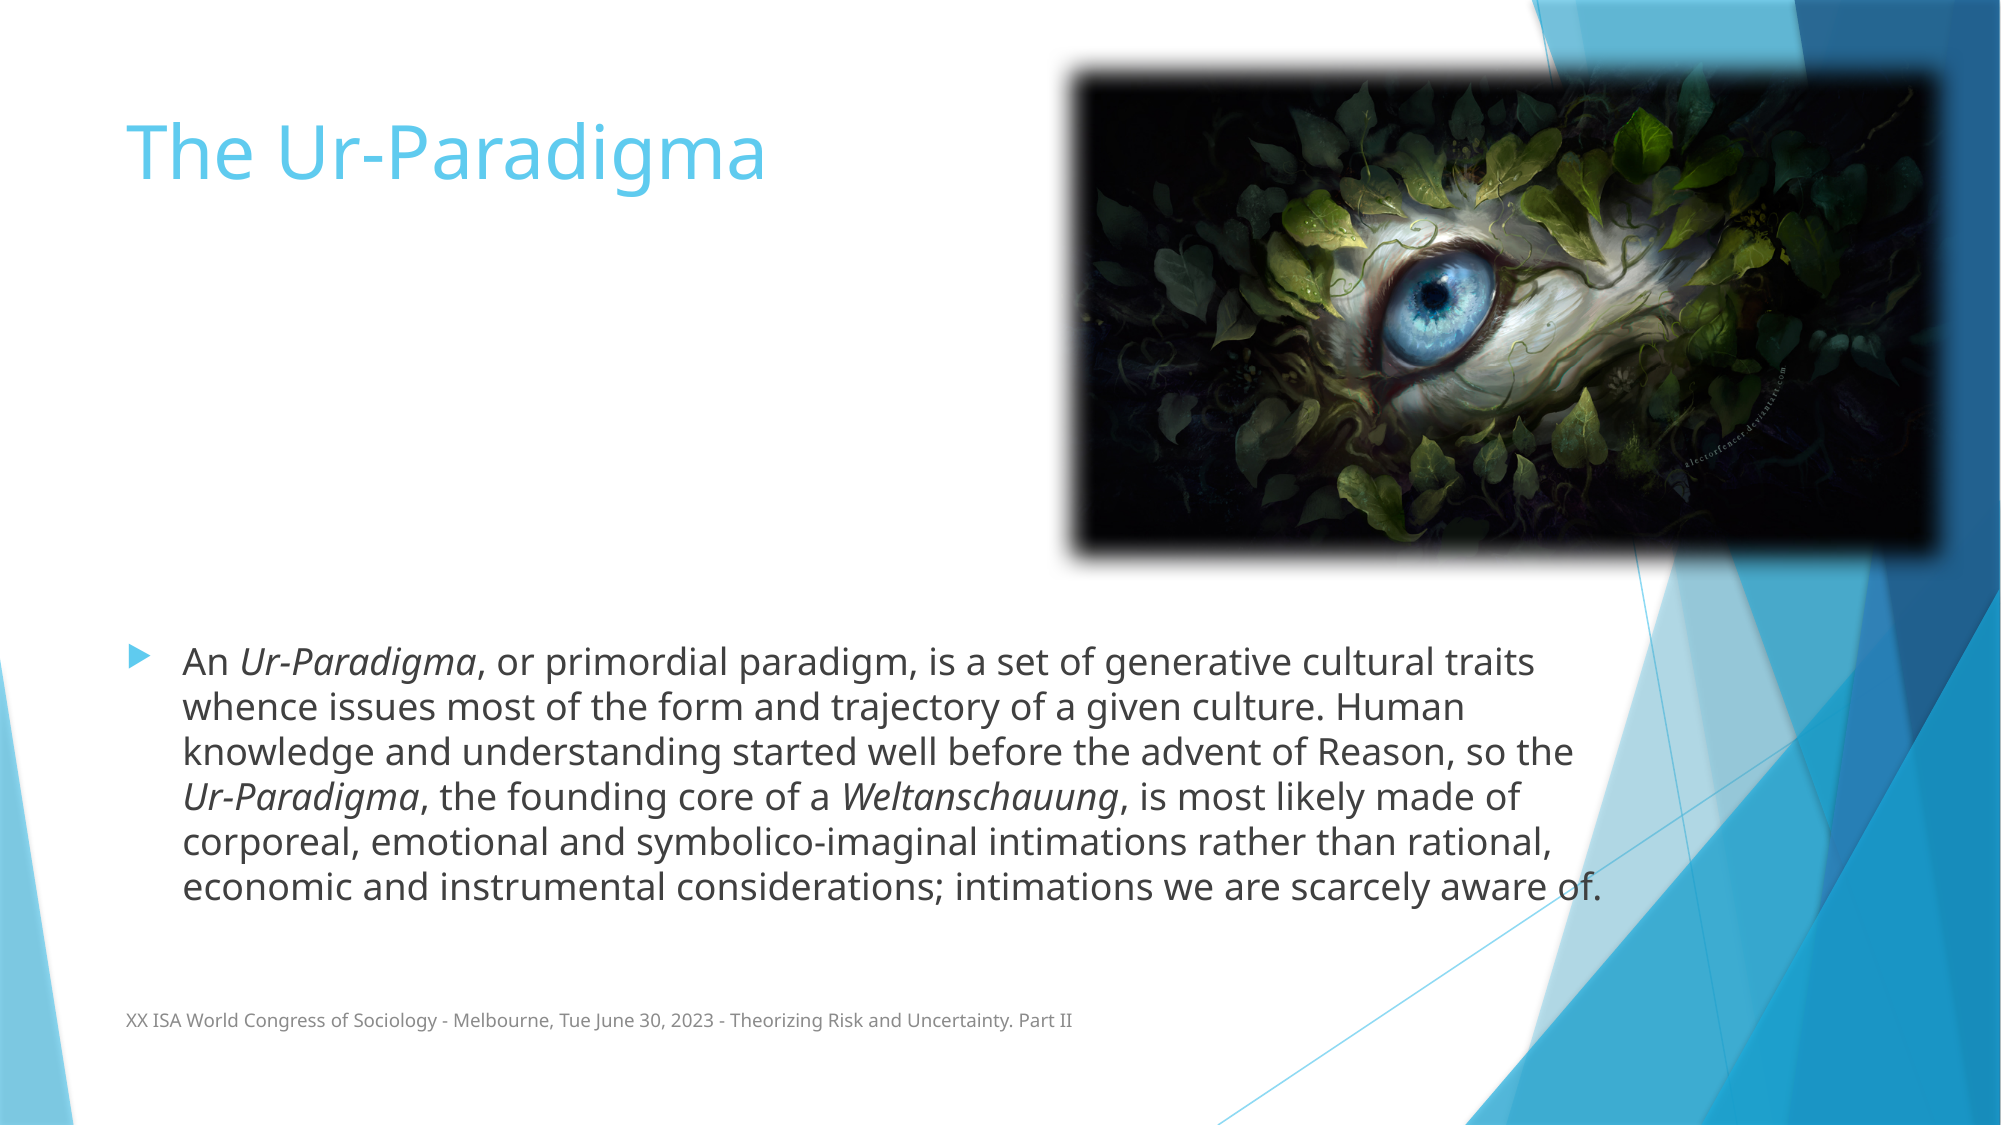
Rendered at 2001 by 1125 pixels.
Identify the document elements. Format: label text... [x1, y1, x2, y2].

footer XX ISA World Congress of Sociology - Melbourne, Tue June 30, 2023 - Theorizing Risk and Uncertainty. Part II [111, 991, 1145, 1051]
list An Ur-Paradigma, or primordial paradigm, is a set of generative cultural traits whence issues most of the form and trajectory of a given culture. Human knowledge and understanding started well before the advent of Reason, so the Ur-Paradigma, the founding core of a Weltanschauung, is most likely made of corporeal, emotional and symbolico-imaginal intimations rather than rational, economic and instrumental considerations; intimations we are scarcely aware of. [111, 630, 1637, 992]
title The Ur-Paradigma [111, 96, 1042, 314]
picture [1047, 45, 1964, 581]
